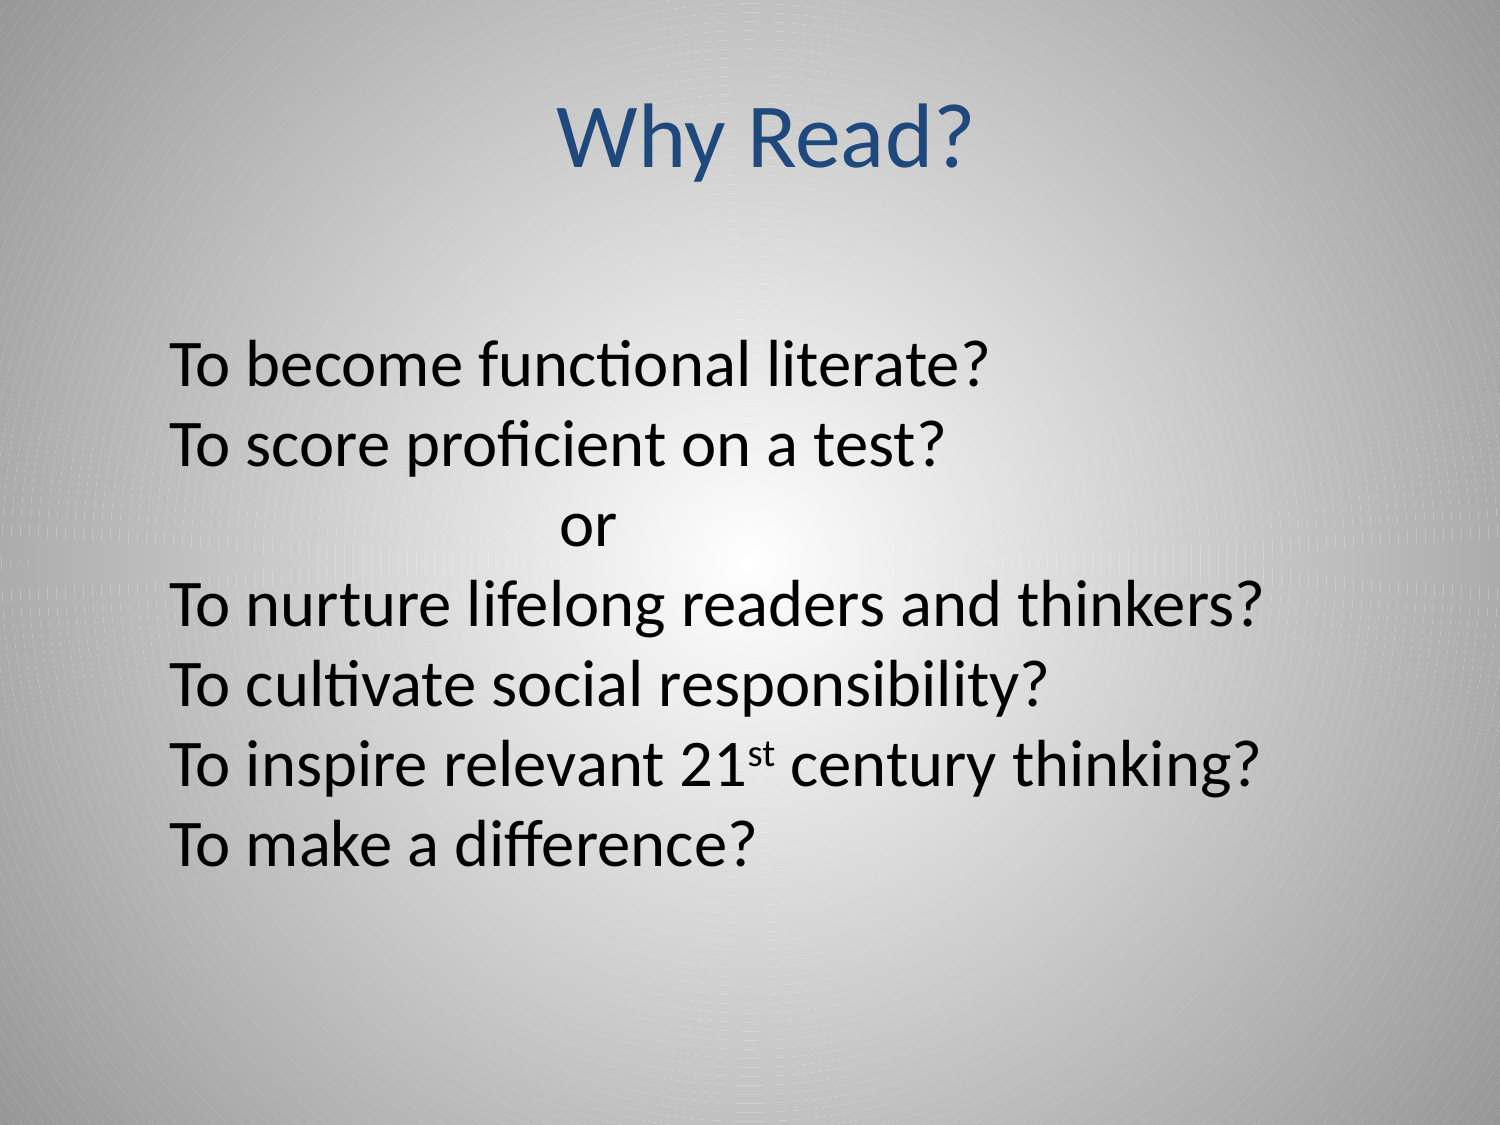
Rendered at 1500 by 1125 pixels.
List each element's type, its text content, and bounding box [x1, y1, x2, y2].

text_box Why Read? [129, 37, 1405, 225]
text_box To become functional literate? To score proficient on a test? or To nurture lifelong readers and thinkers? To cultivate social responsibility? To inspire relevant 21st century thinking? To make a difference? [154, 312, 1430, 988]
